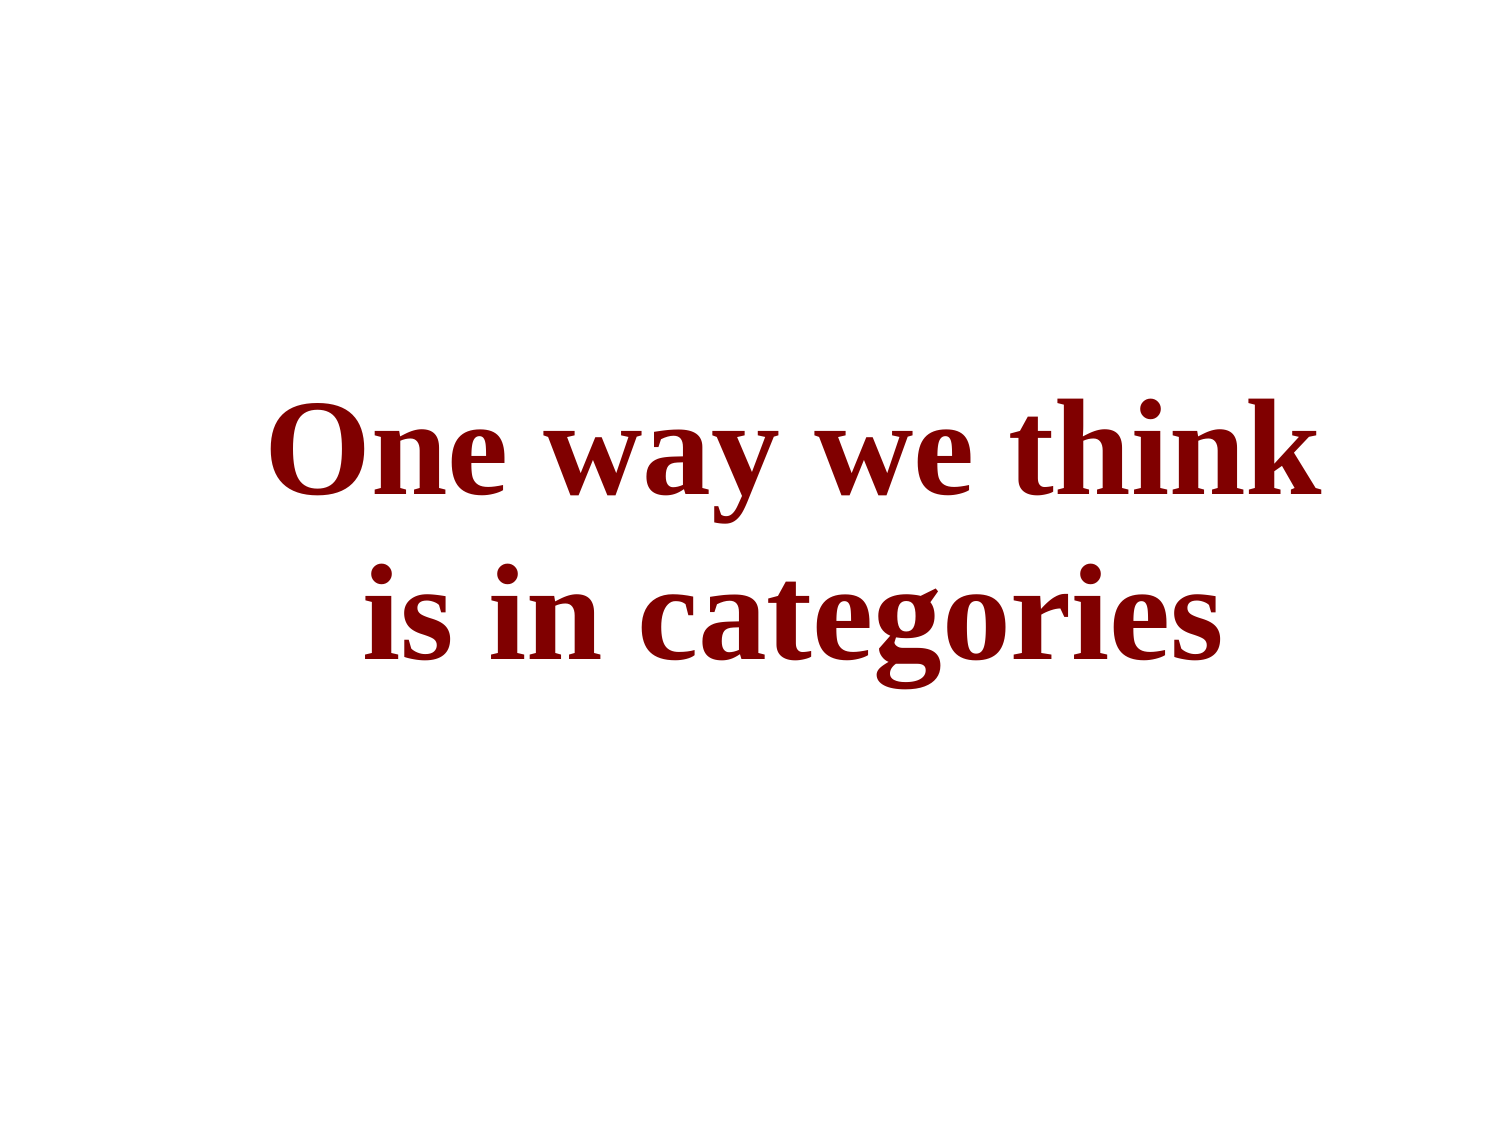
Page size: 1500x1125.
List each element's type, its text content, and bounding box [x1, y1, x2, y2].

title One way we think is in categories [200, 349, 1388, 591]
